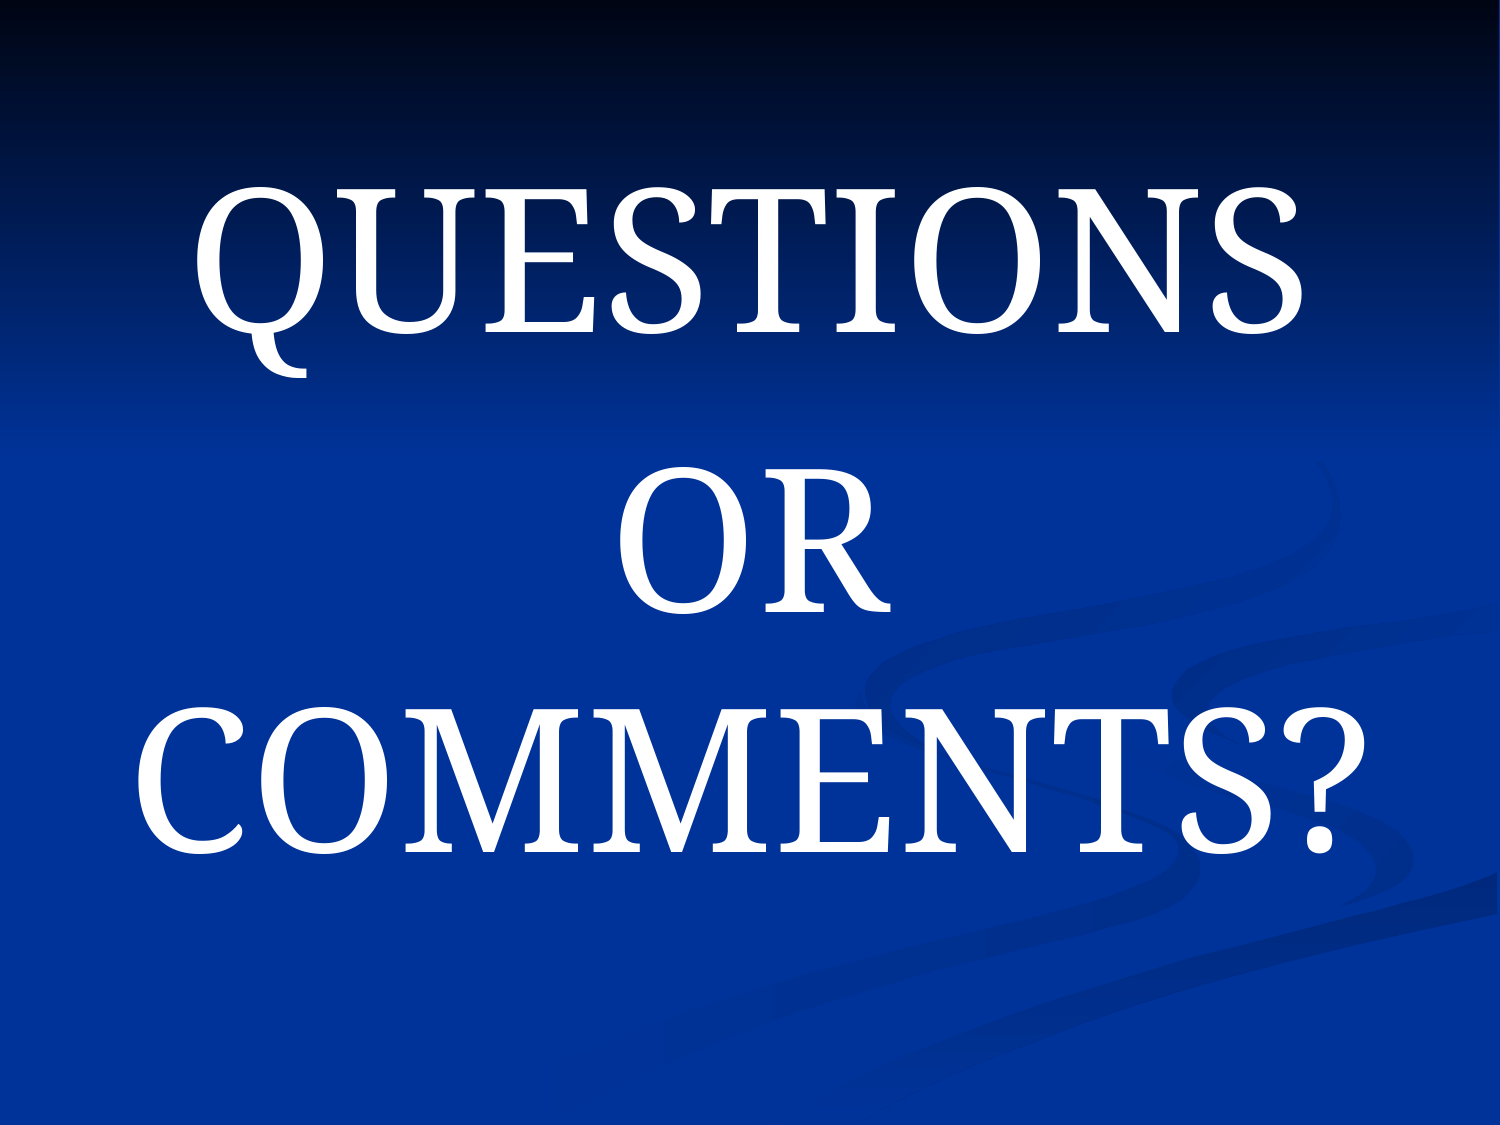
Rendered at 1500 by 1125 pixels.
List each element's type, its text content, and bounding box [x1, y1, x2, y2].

list QUESTIONS OR COMMENTS? [0, 125, 1500, 1001]
